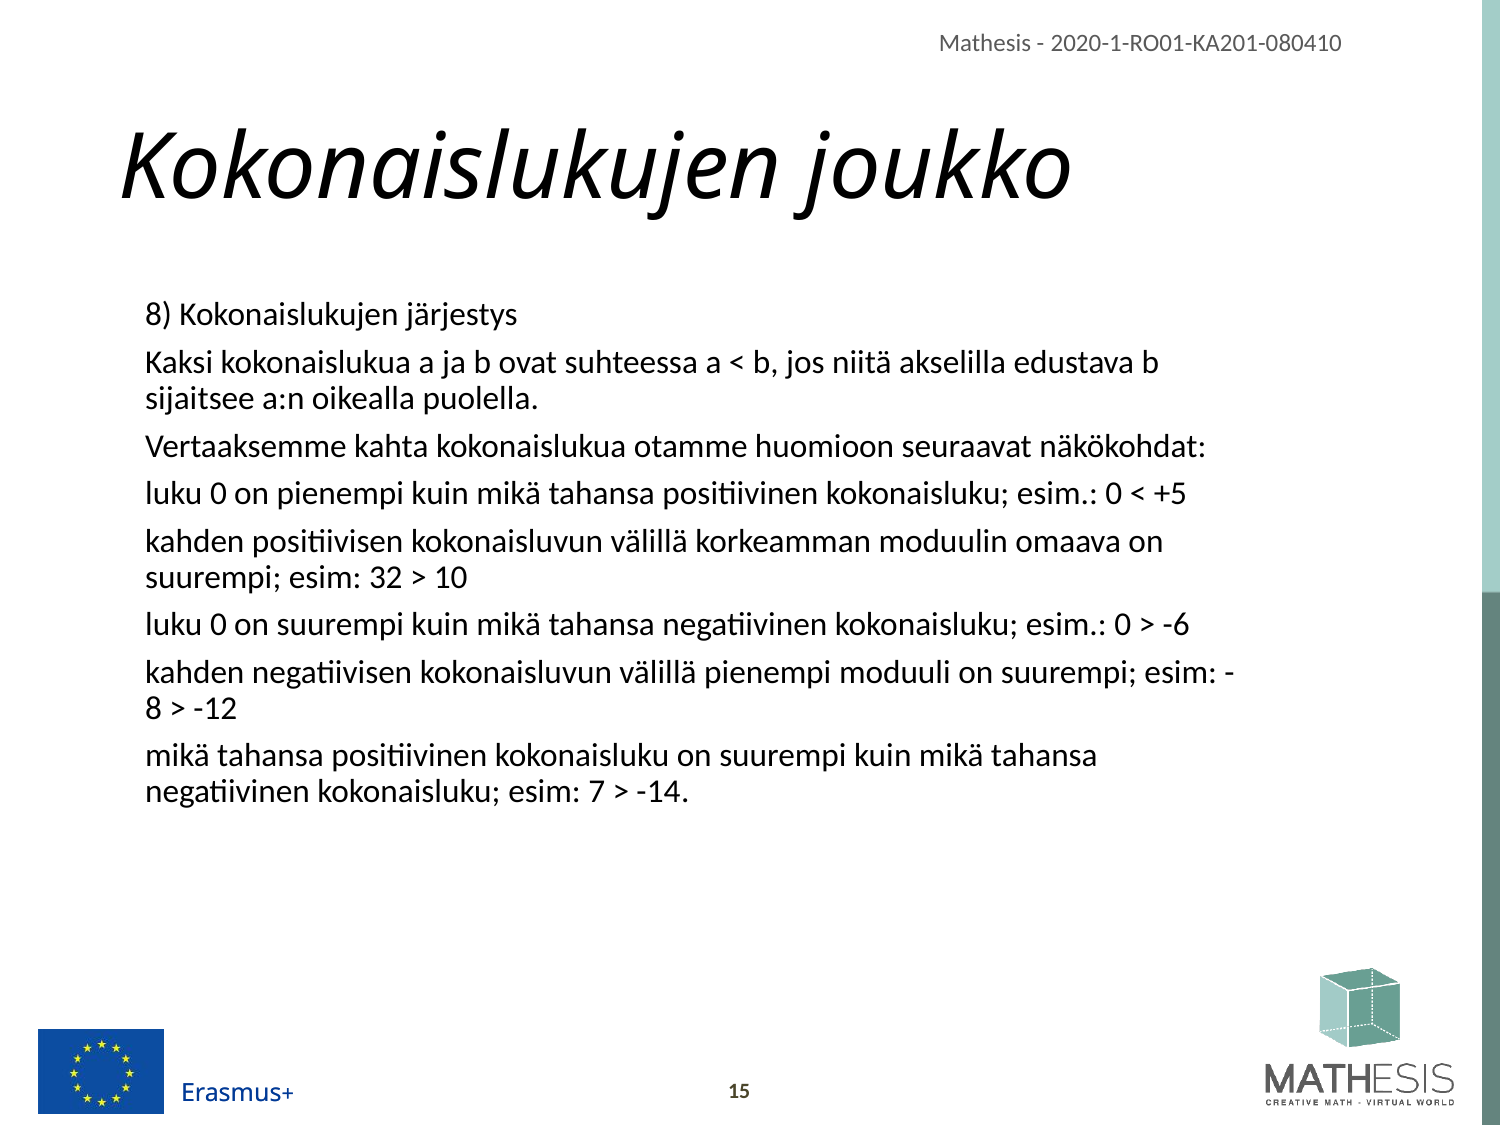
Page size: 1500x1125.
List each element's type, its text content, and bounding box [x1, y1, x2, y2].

list 8) Kokonaislukujen järjestys Kaksi kokonaislukua a ja b ovat suhteessa a < b, jos niitä akselilla edustava b sijaitsee a:n oikealla puolella. Vertaaksemme kahta kokonaislukua otamme huomioon seuraavat näkökohdat: luku 0 on pienempi kuin mikä tahansa positiivinen kokonaisluku; esim.: 0 < +5 kahden positiivisen kokonaisluvun välillä korkeamman moduulin omaava on suurempi; esim: 32 > 10 luku 0 on suurempi kuin mikä tahansa negatiivinen kokonaisluku; esim.: 0 > -6 kahden negatiivisen kokonaisluvun välillä pienempi moduuli on suurempi; esim: -8 > -12 mikä tahansa positiivinen kokonaisluku on suurempi kuin mikä tahansa negatiivinen kokonaisluku; esim: 7 > -14. [130, 289, 1255, 836]
picture [38, 1029, 164, 1114]
title Kokonaislukujen joukko [103, 59, 1397, 278]
